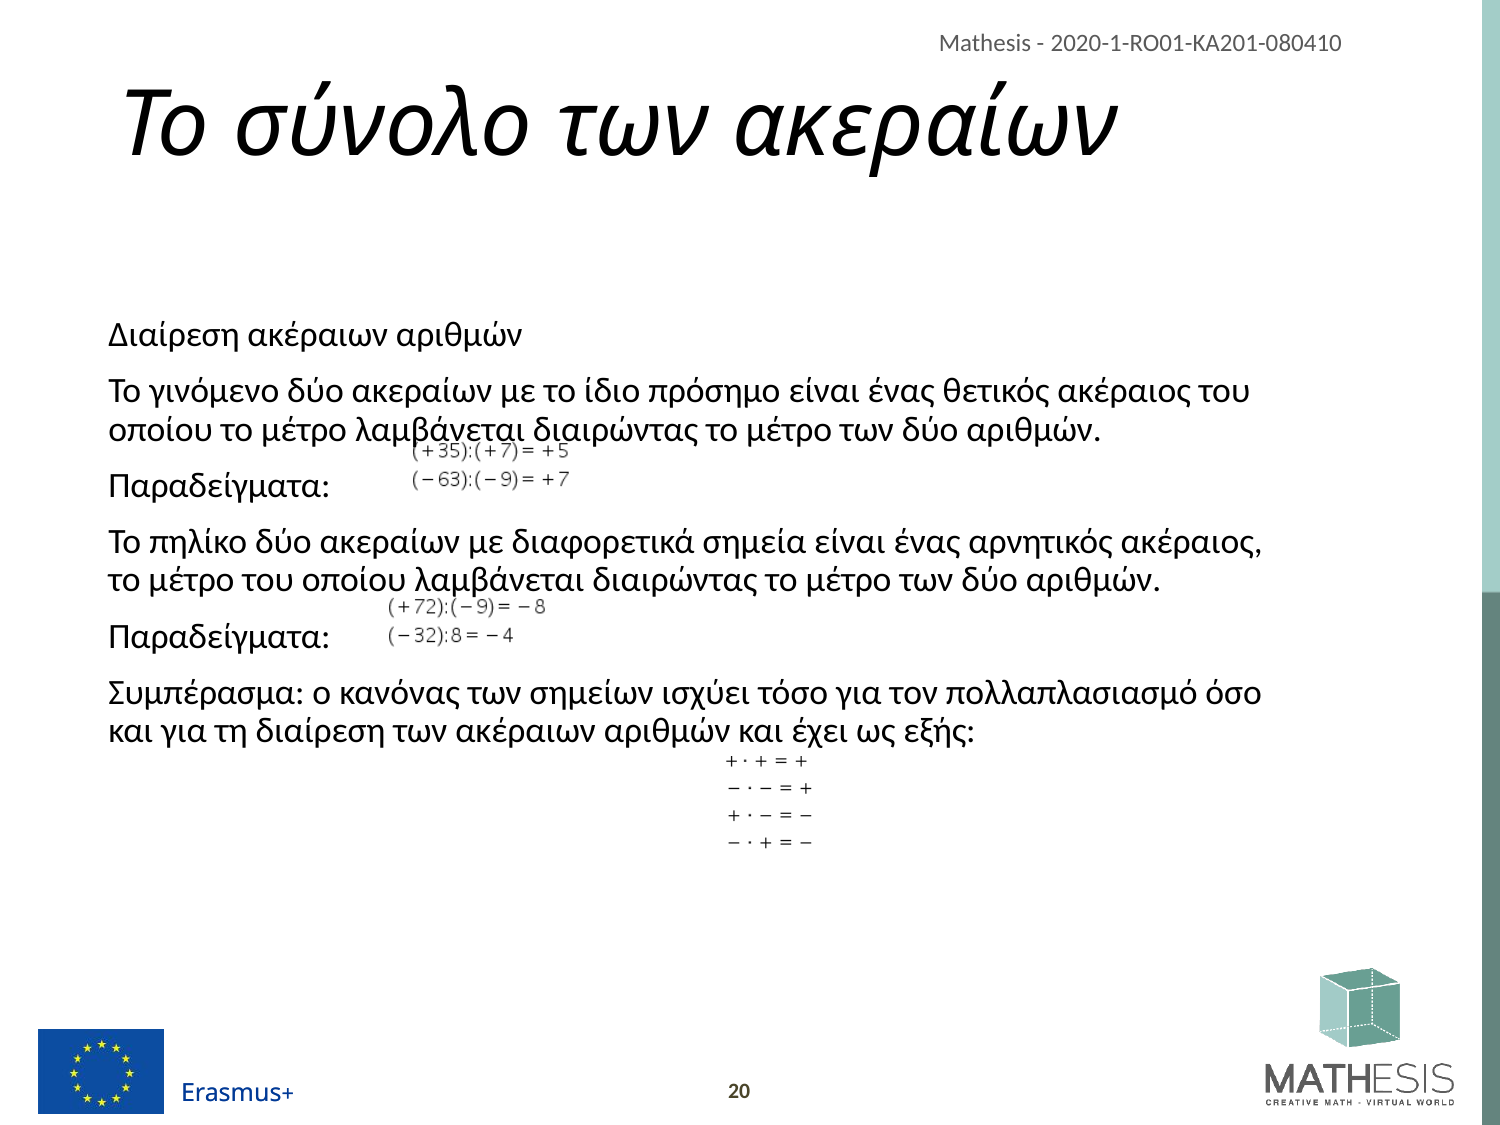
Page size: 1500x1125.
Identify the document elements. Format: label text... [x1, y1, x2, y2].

title Το σύνολο των ακεραίων [103, 59, 1397, 278]
list Διαίρεση ακέραιων αριθμών Το γινόμενο δύο ακεραίων με το ίδιο πρόσημο είναι ένας θετικός ακέραιος του οποίου το μέτρο λαμβάνεται διαιρώντας το μέτρο των δύο αριθμών. Παραδείγματα: Το πηλίκο δύο ακεραίων με διαφορετικά σημεία είναι ένας αρνητικός ακέραιος, το μέτρο του οποίου λαμβάνεται διαιρώντας το μέτρο των δύο αριθμών. Παραδείγματα: Συμπέρασμα: ο κανόνας των σημείων ισχύει τόσο για τον πολλαπλασιασμό όσο και για τη διαίρεση των ακέραιων αριθμών και έχει ως εξής: [93, 308, 1292, 804]
picture [388, 592, 546, 647]
picture [38, 1029, 164, 1114]
picture [412, 436, 570, 491]
picture [724, 756, 816, 872]
